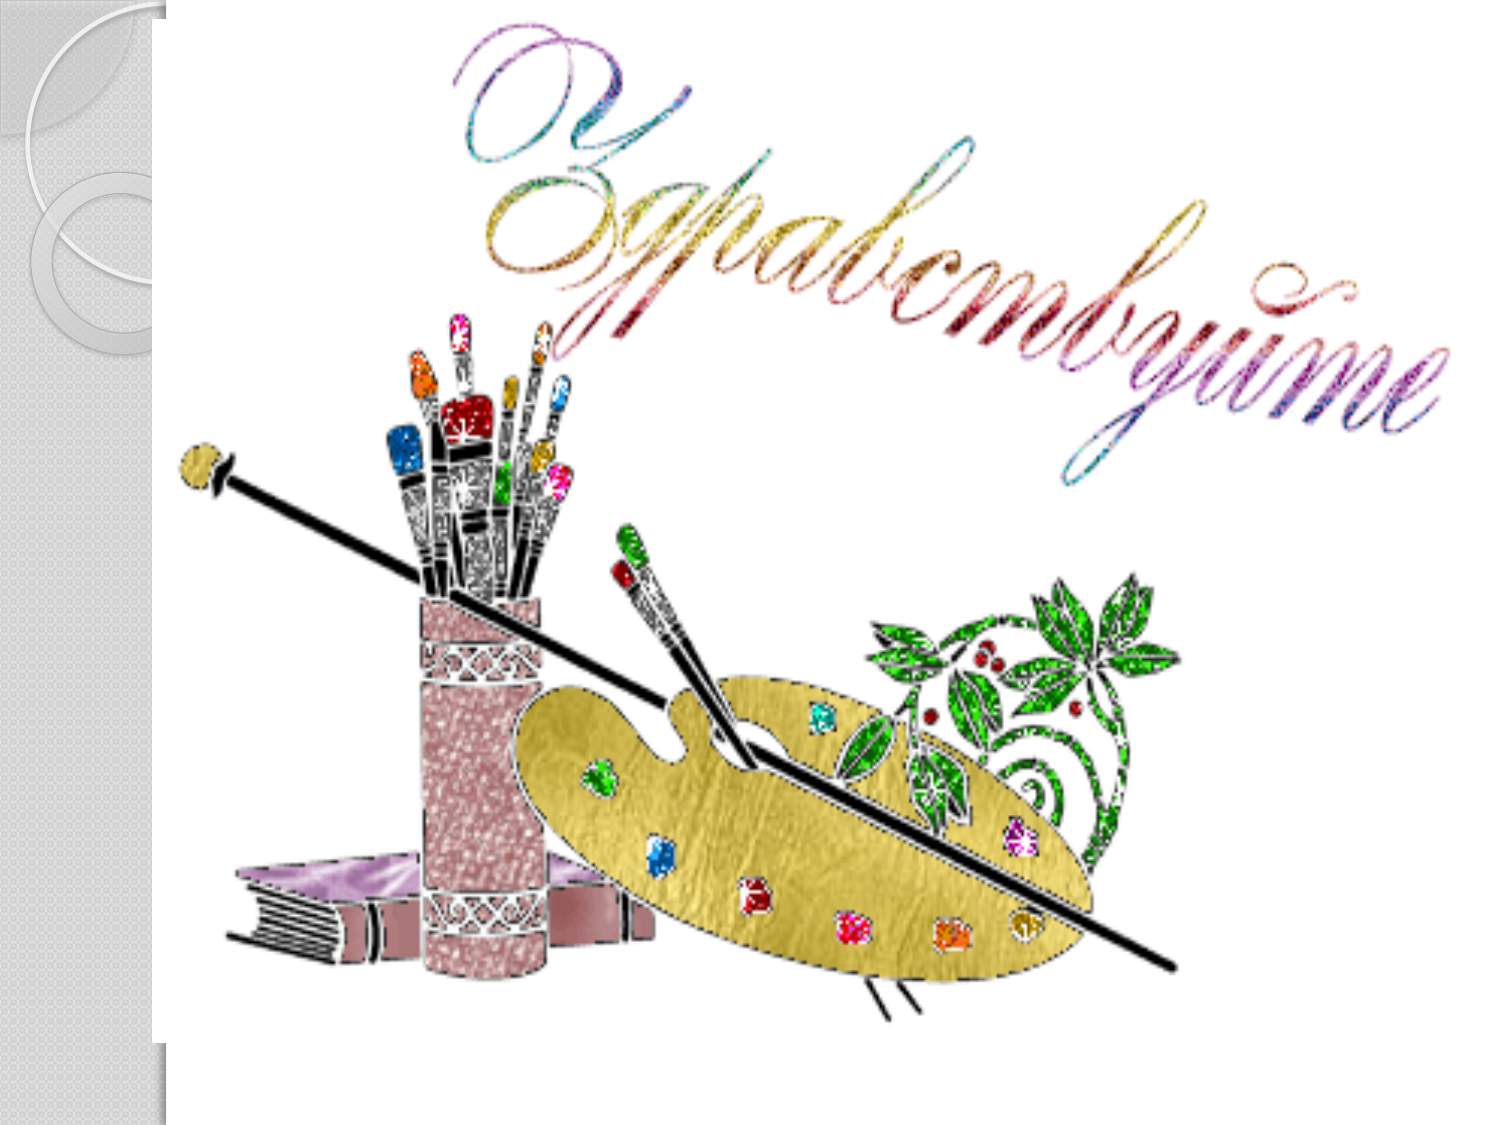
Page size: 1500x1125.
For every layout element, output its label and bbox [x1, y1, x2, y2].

picture [152, 19, 1460, 1044]
